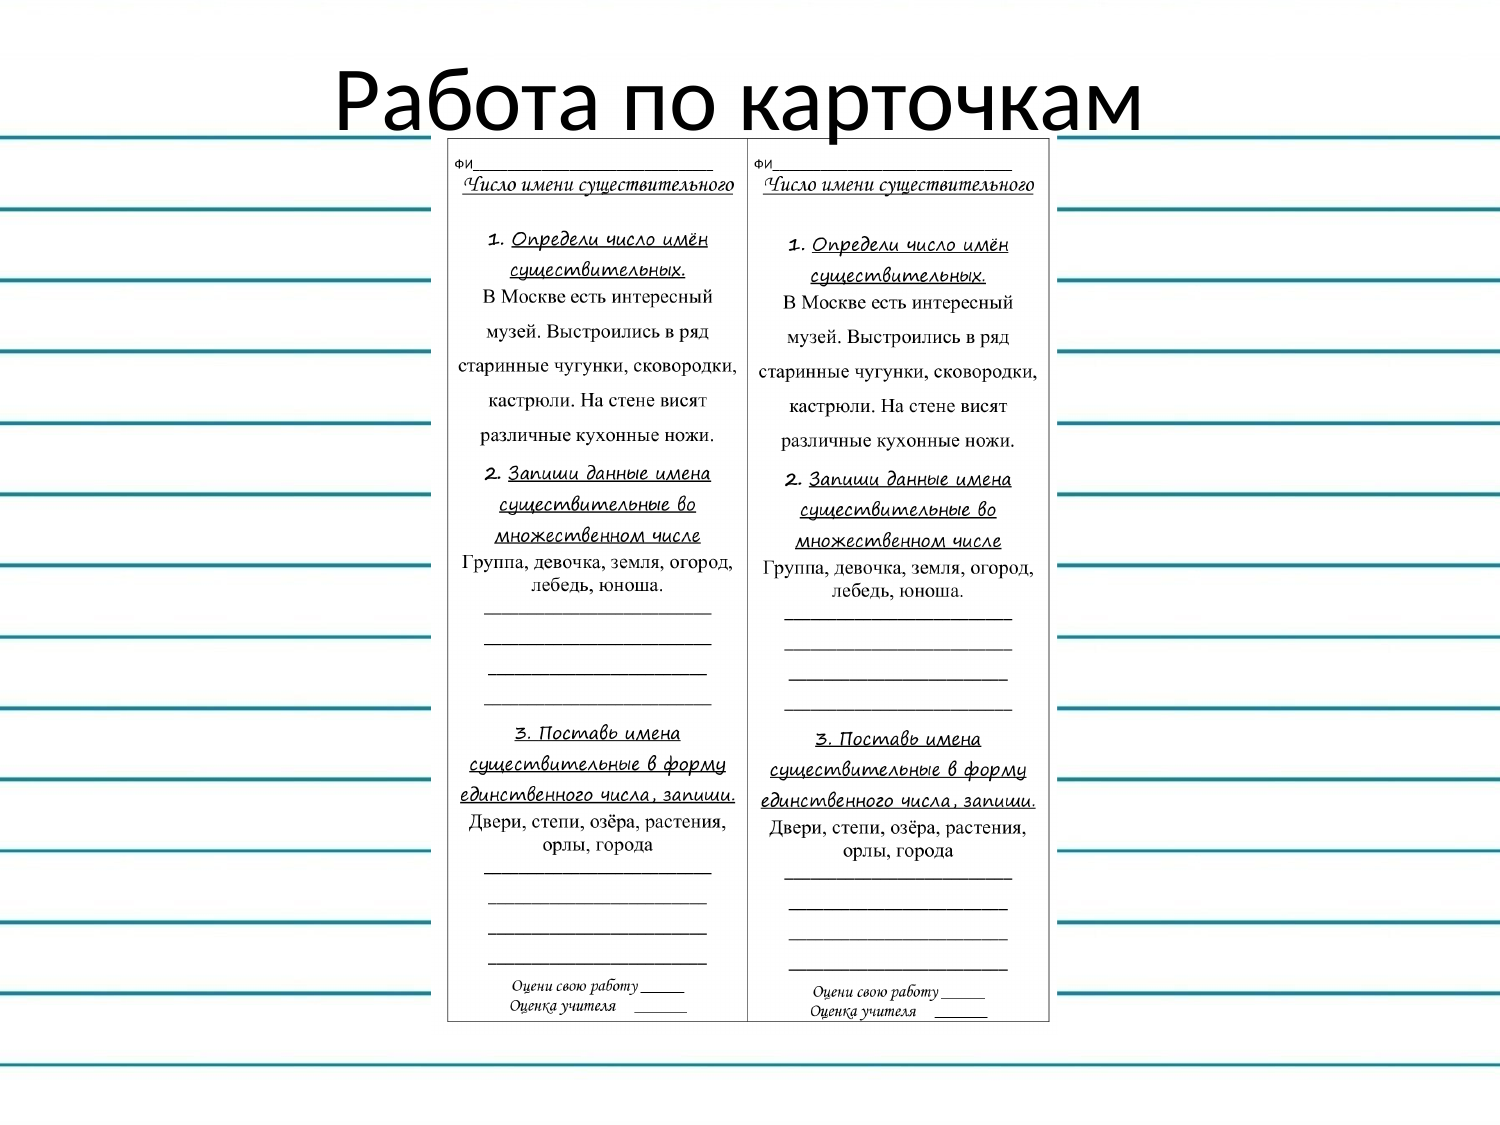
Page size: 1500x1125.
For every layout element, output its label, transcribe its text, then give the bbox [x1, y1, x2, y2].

picture [0, 0, 1500, 1125]
title Работа по карточкам [64, 0, 1415, 188]
